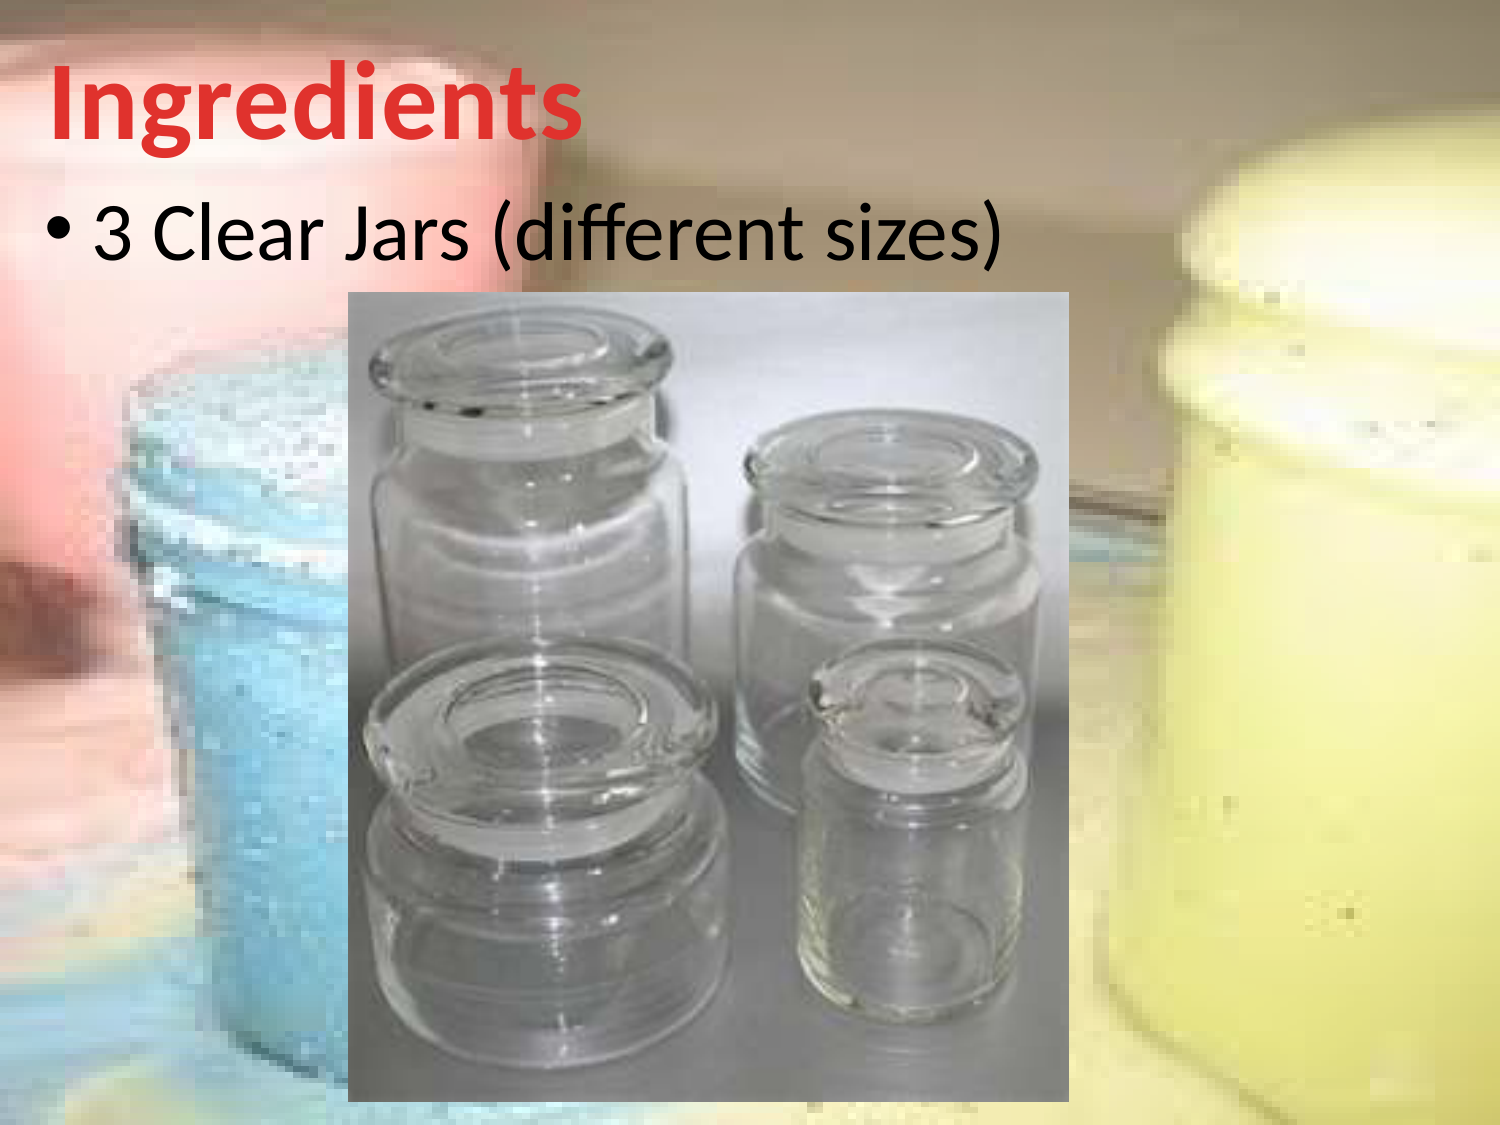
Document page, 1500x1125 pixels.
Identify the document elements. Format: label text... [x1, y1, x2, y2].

picture [348, 291, 1070, 1103]
text_box Ingredients [32, 19, 601, 169]
text_box 3 Clear Jars (different sizes) [29, 169, 1451, 869]
